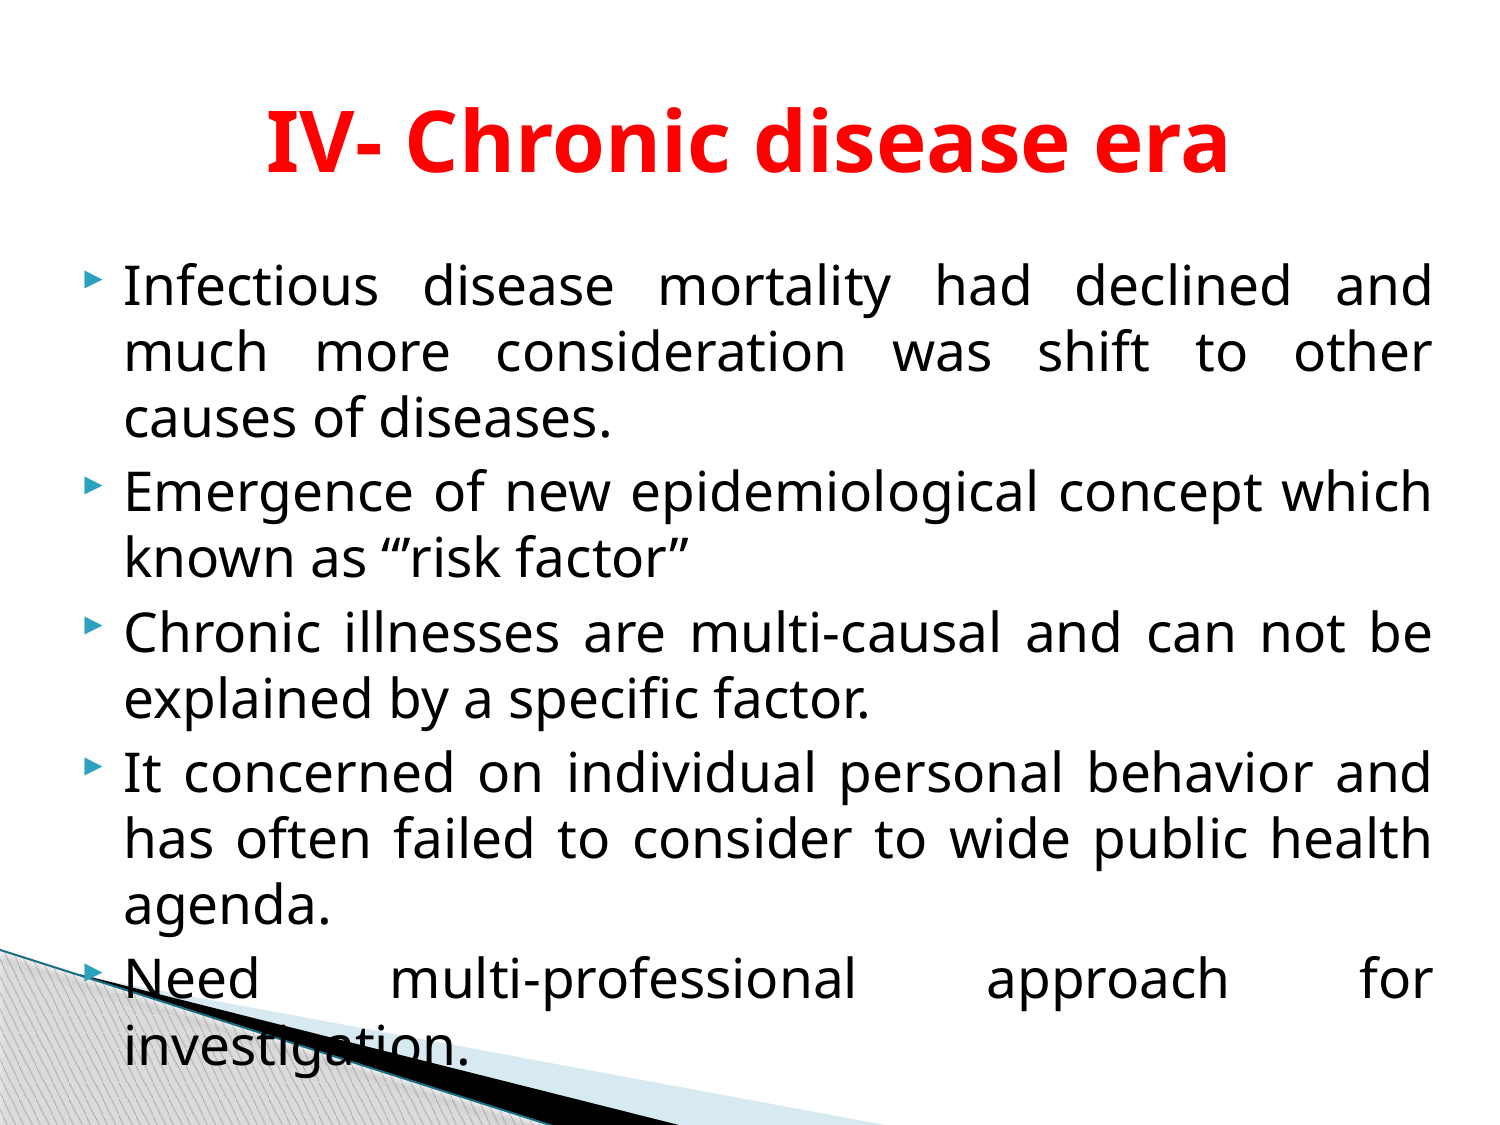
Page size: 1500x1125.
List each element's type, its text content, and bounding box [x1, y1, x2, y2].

title IV- Chronic disease era [75, 45, 1425, 233]
list Infectious disease mortality had declined and much more consideration was shift to other causes of diseases. Emergence of new epidemiological concept which known as “’risk factor” Chronic illnesses are multi-causal and can not be explained by a specific factor. It concerned on individual personal behavior and has often failed to consider to wide public health agenda. Need multi-professional approach for investigation. [50, 243, 1450, 1088]
